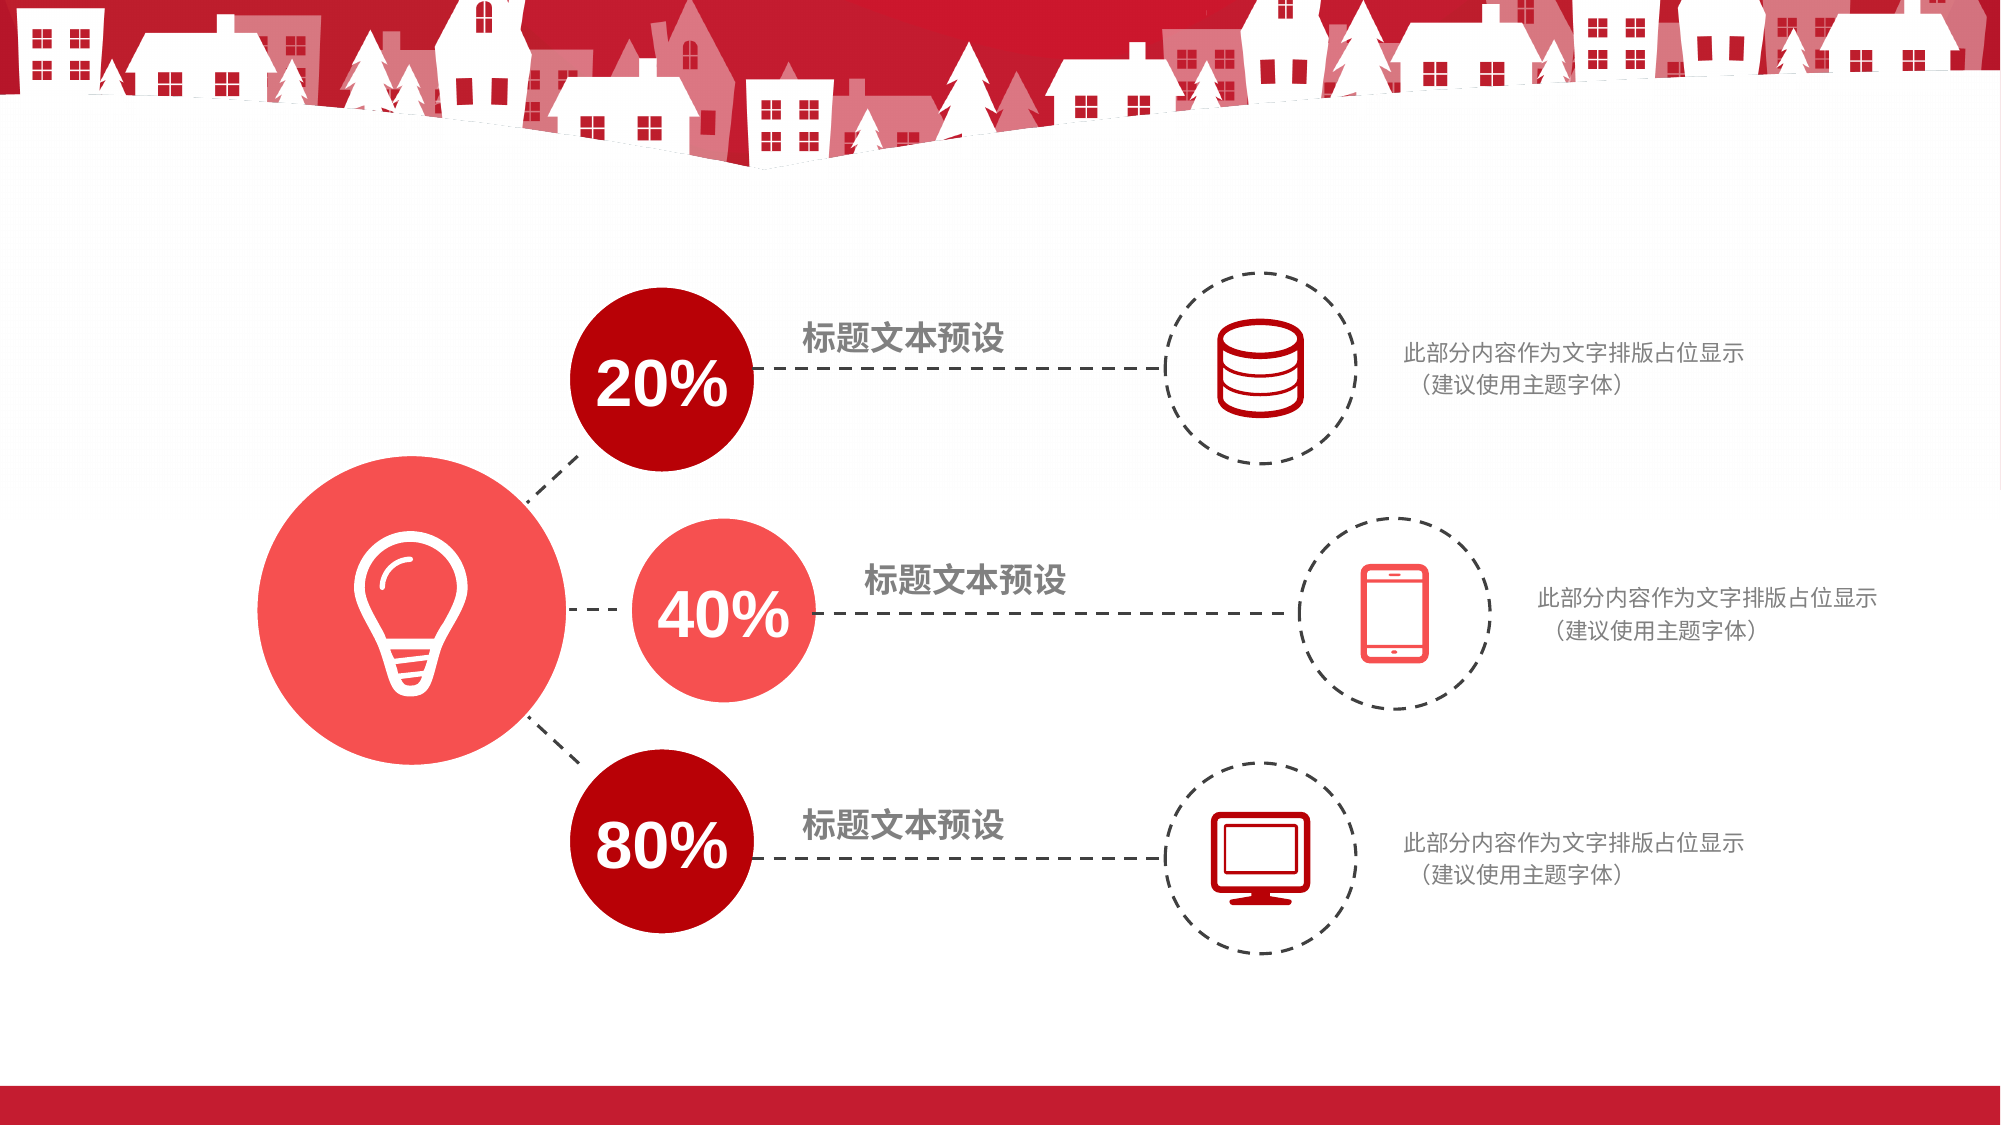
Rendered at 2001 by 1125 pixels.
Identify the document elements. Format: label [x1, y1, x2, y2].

picture [0, 0, 2001, 520]
text_box [255, 273, 1900, 954]
